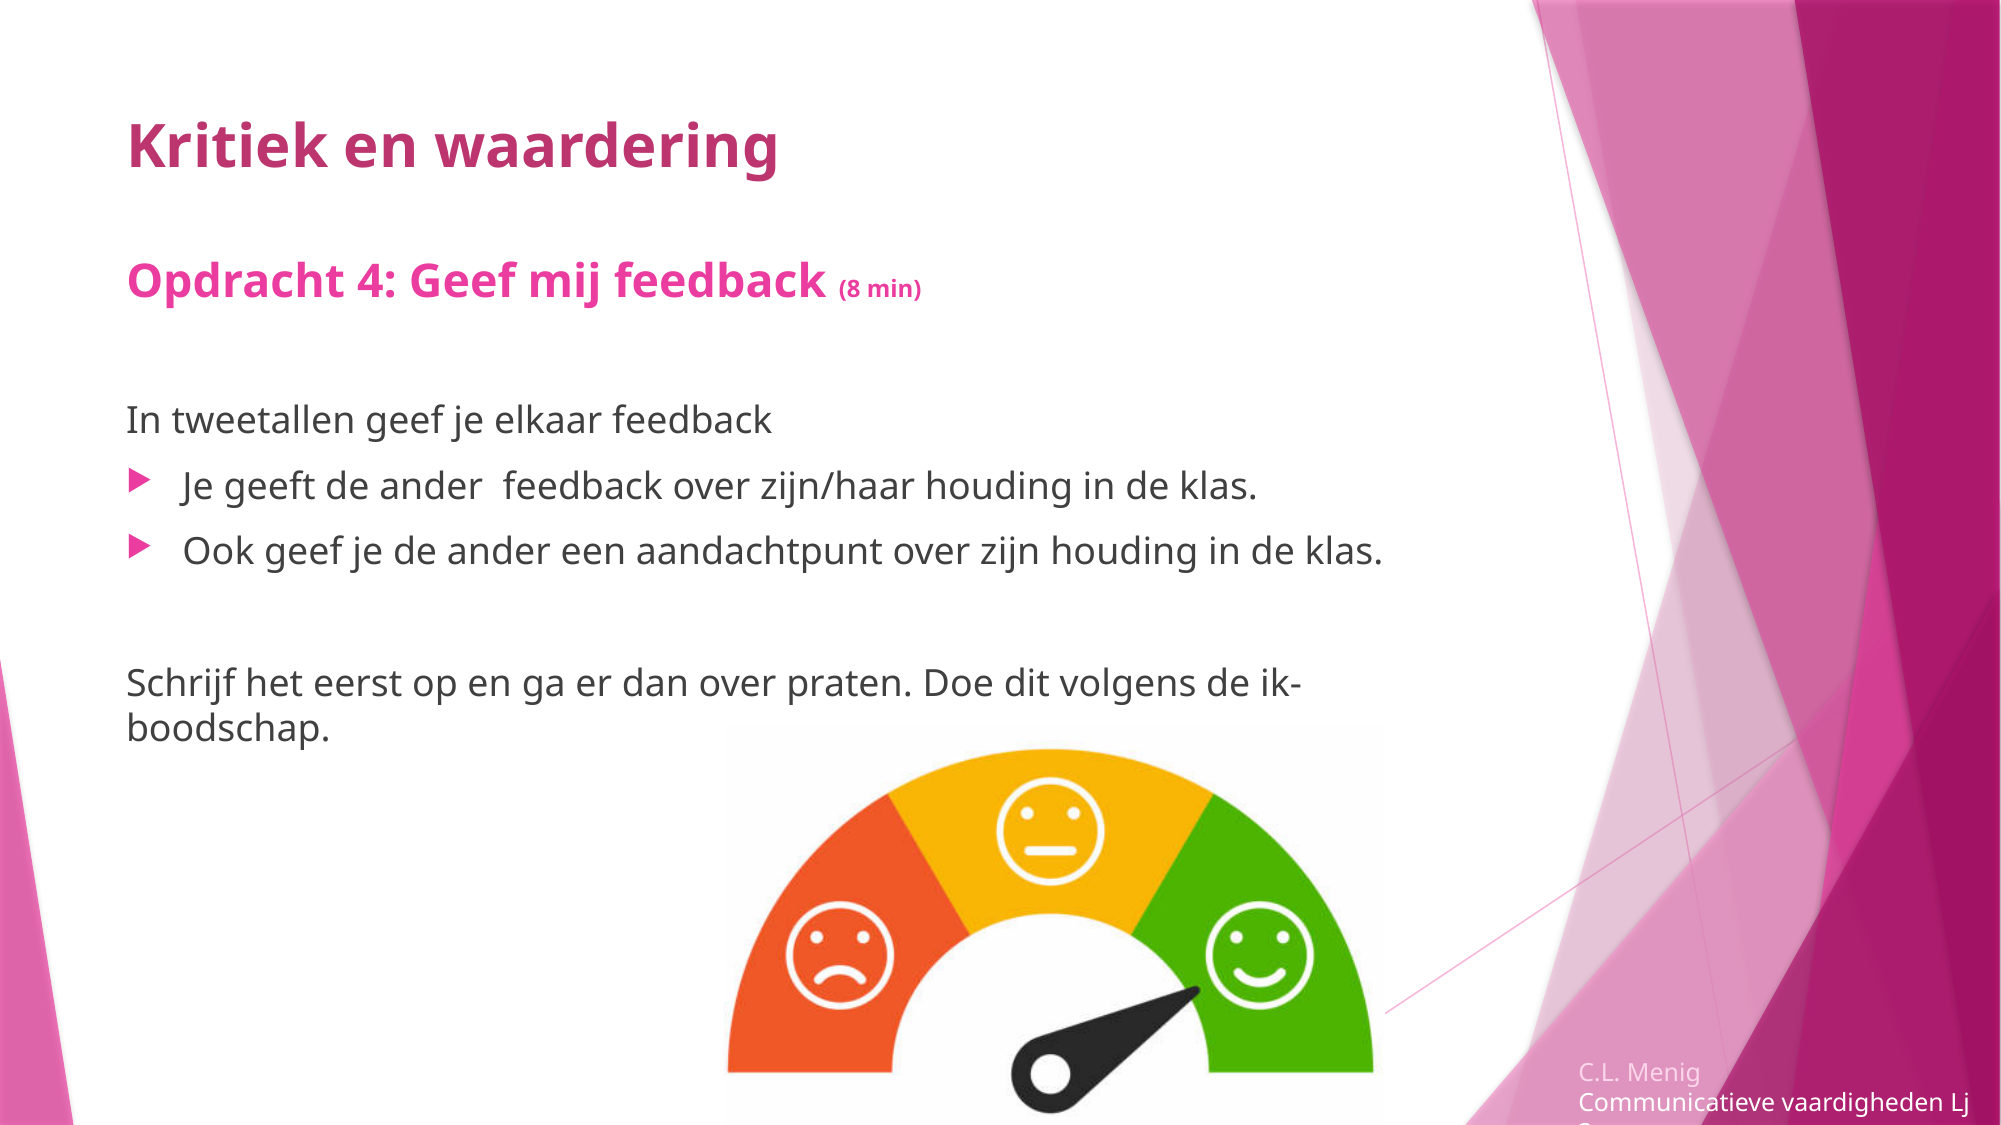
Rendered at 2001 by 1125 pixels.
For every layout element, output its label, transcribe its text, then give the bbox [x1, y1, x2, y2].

text_box C.L. Menig Communicatieve vaardigheden Lj 3 [1563, 1049, 2000, 1125]
list In tweetallen geef je elkaar feedback Je geeft de ander feedback over zijn/haar houding in de klas. Ook geef je de ander een aandachtpunt over zijn houding in de klas. Schrijf het eerst op en ga er dan over praten. Doe dit volgens de ik-boodschap. [111, 388, 1522, 1025]
picture [722, 726, 1386, 1125]
title Kritiek en waardering Opdracht 4: Geef mij feedback (8 min) [111, 99, 1522, 317]
